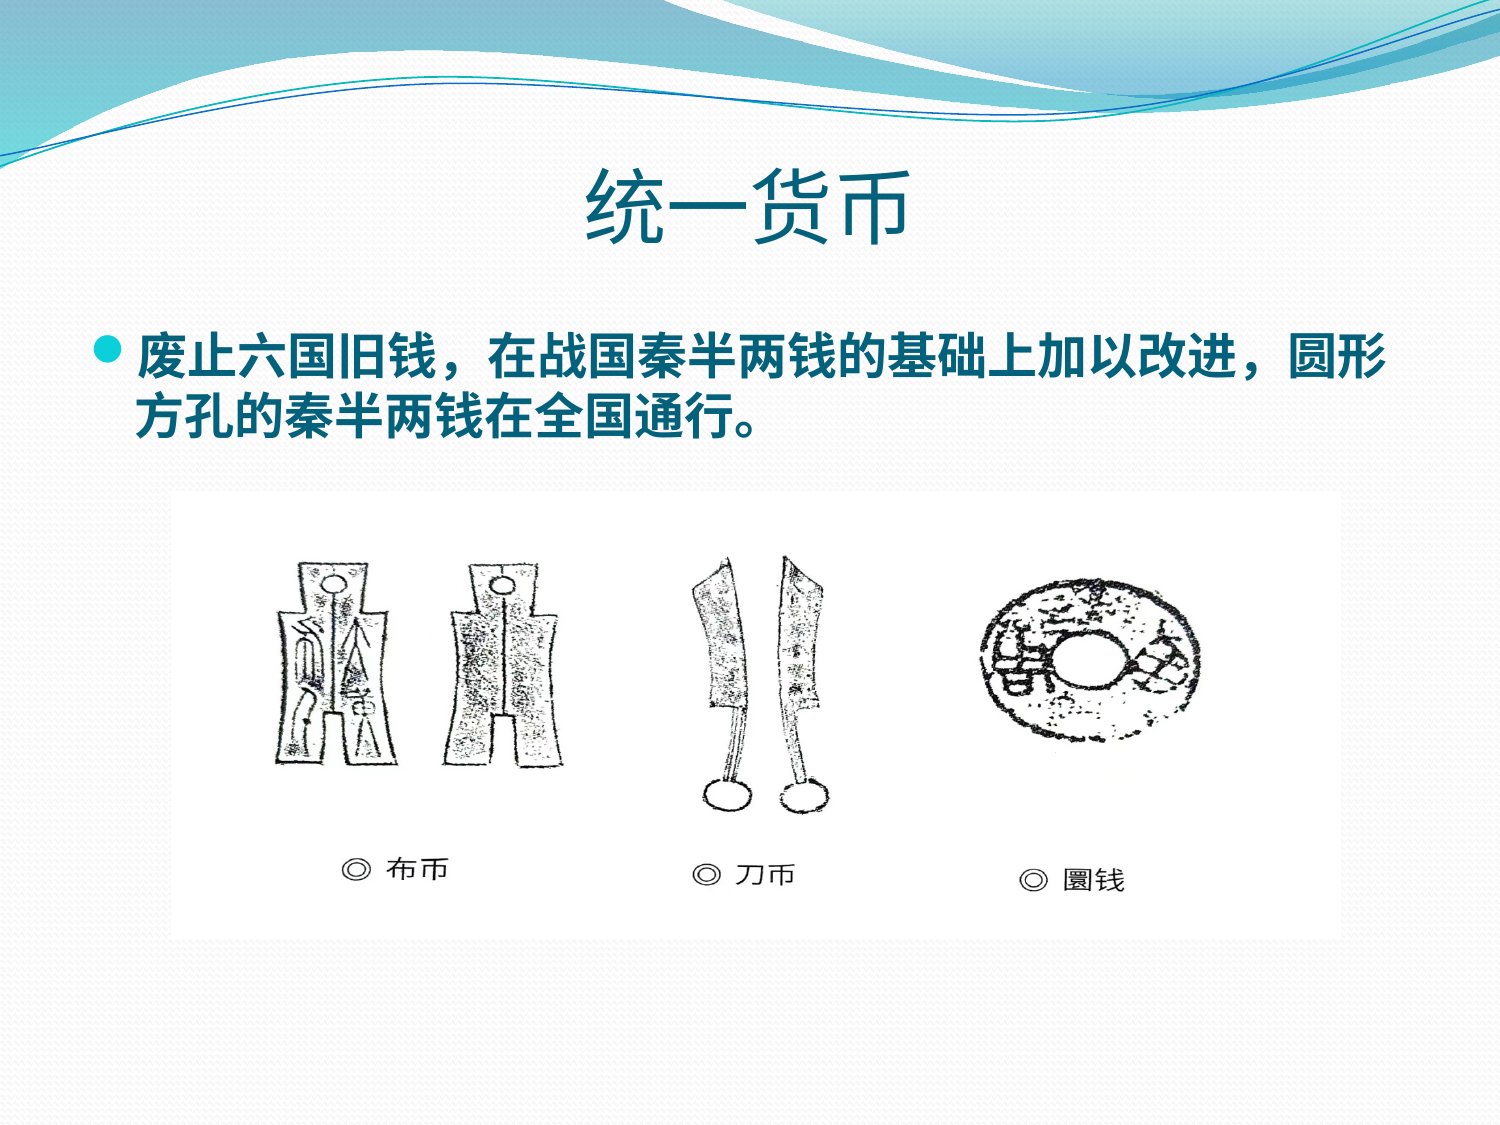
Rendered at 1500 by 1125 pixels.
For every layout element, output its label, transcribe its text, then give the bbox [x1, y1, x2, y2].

picture [170, 491, 1341, 939]
title 统一货币 [75, 137, 1425, 256]
list 废止六国旧钱，在战国秦半两钱的基础上加以改进，圆形方孔的秦半两钱在全国通行。 [75, 317, 1425, 1038]
